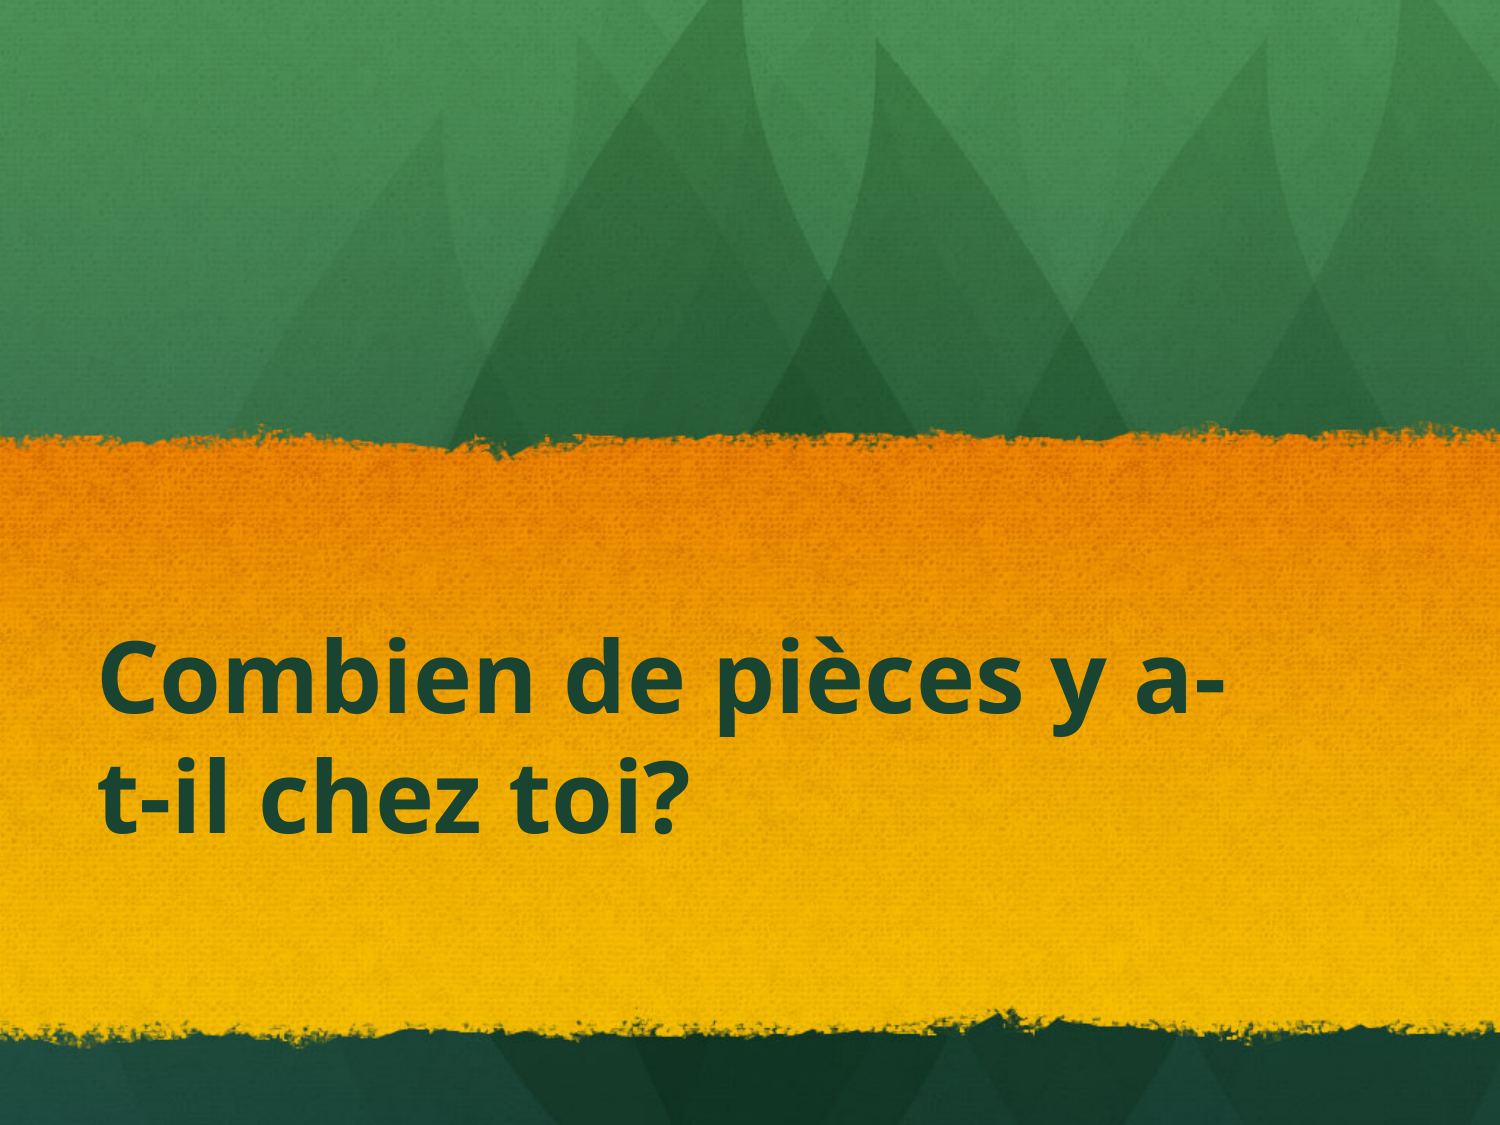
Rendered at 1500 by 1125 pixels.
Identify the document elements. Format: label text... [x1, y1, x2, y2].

title Combien de pièces y a-t-il chez toi? [81, 619, 1262, 861]
picture [0, 0, 1500, 1125]
